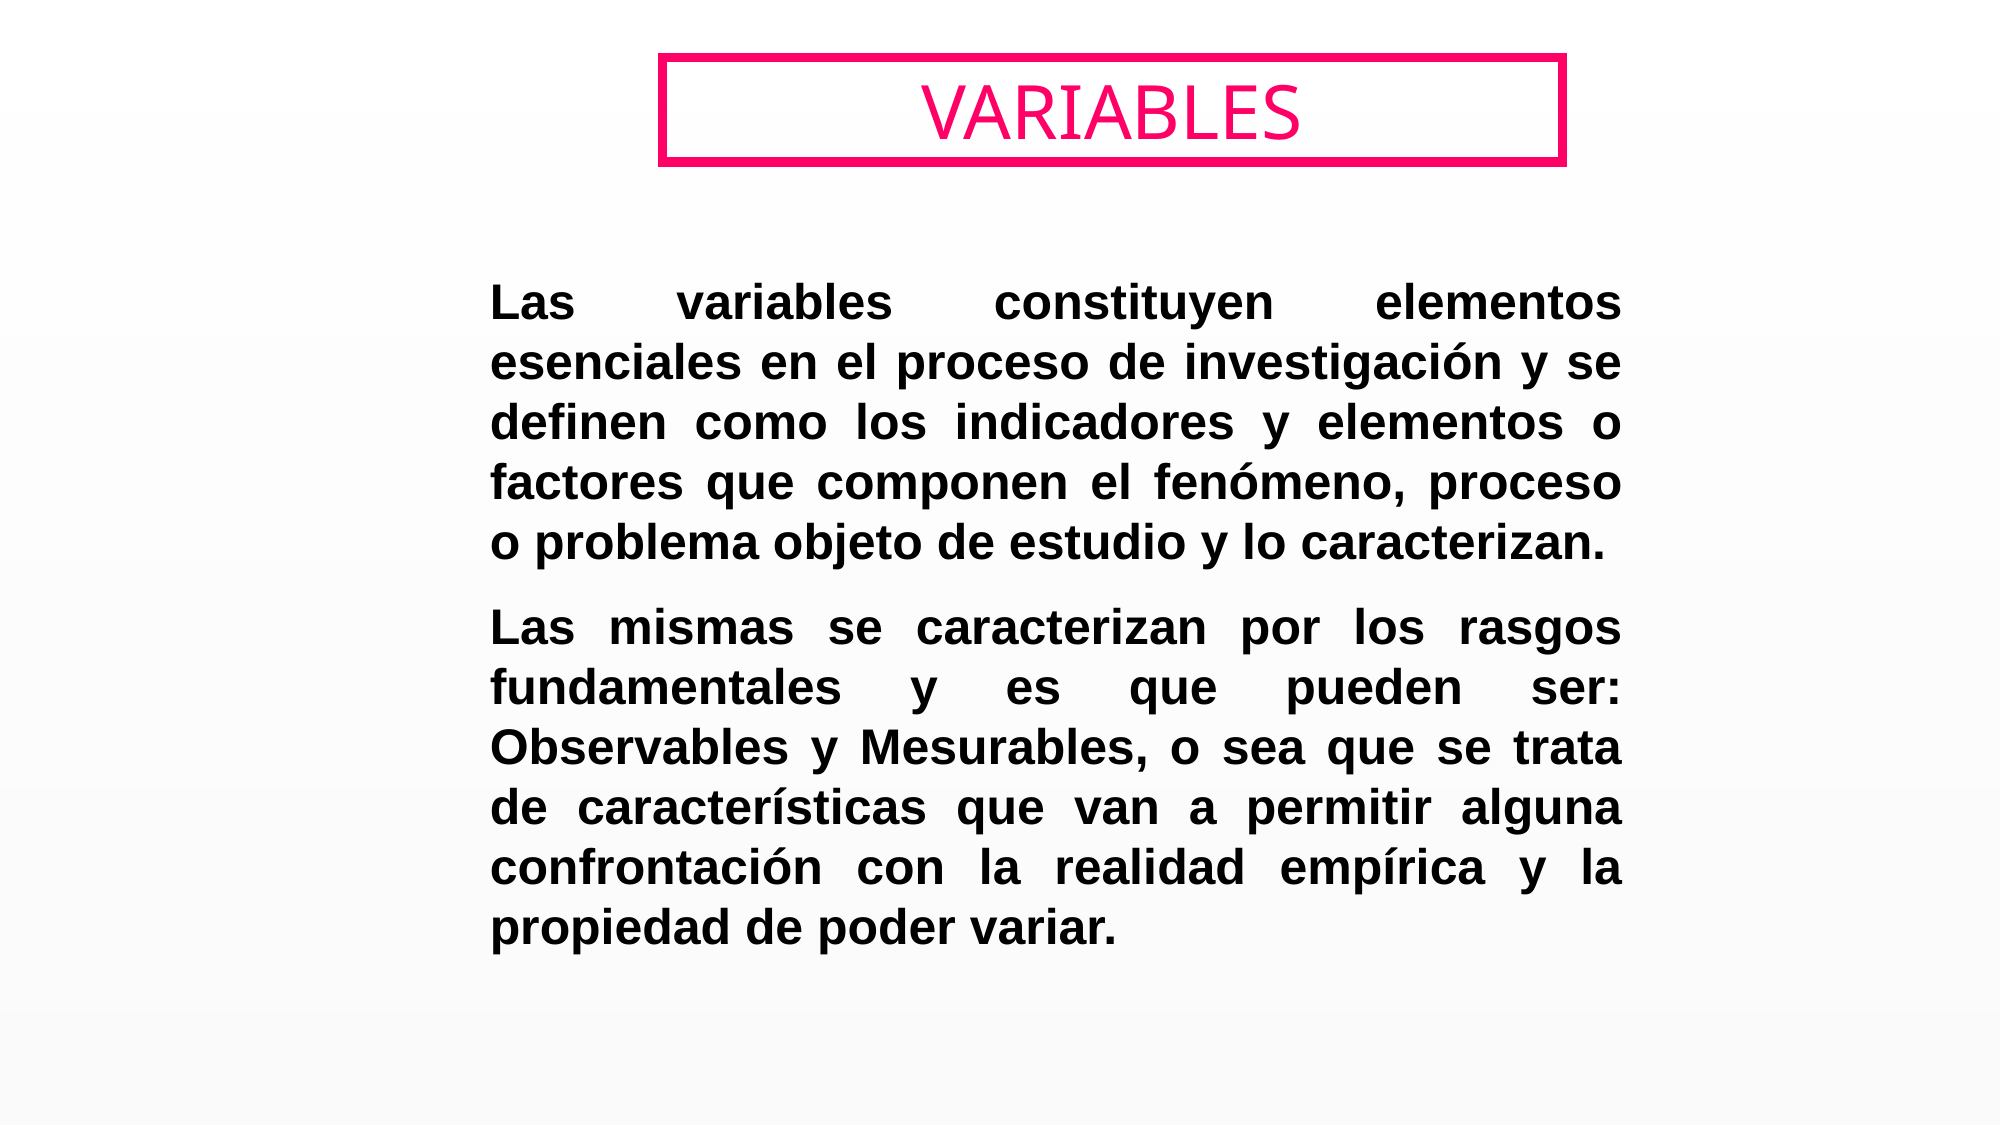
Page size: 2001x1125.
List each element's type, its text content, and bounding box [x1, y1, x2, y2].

text_box VARIABLES [662, 57, 1563, 162]
text_box Las variables constituyen elementos esenciales en el proceso de investigación y se definen como los indicadores y elementos o factores que componen el fenómeno, proceso o problema objeto de estudio y lo caracterizan. Las mismas se caracterizan por los rasgos fundamentales y es que pueden ser: Observables y Mesurables, o sea que se trata de características que van a permitir alguna confrontación con la realidad empírica y la propiedad de poder variar. [474, 262, 1638, 1048]
